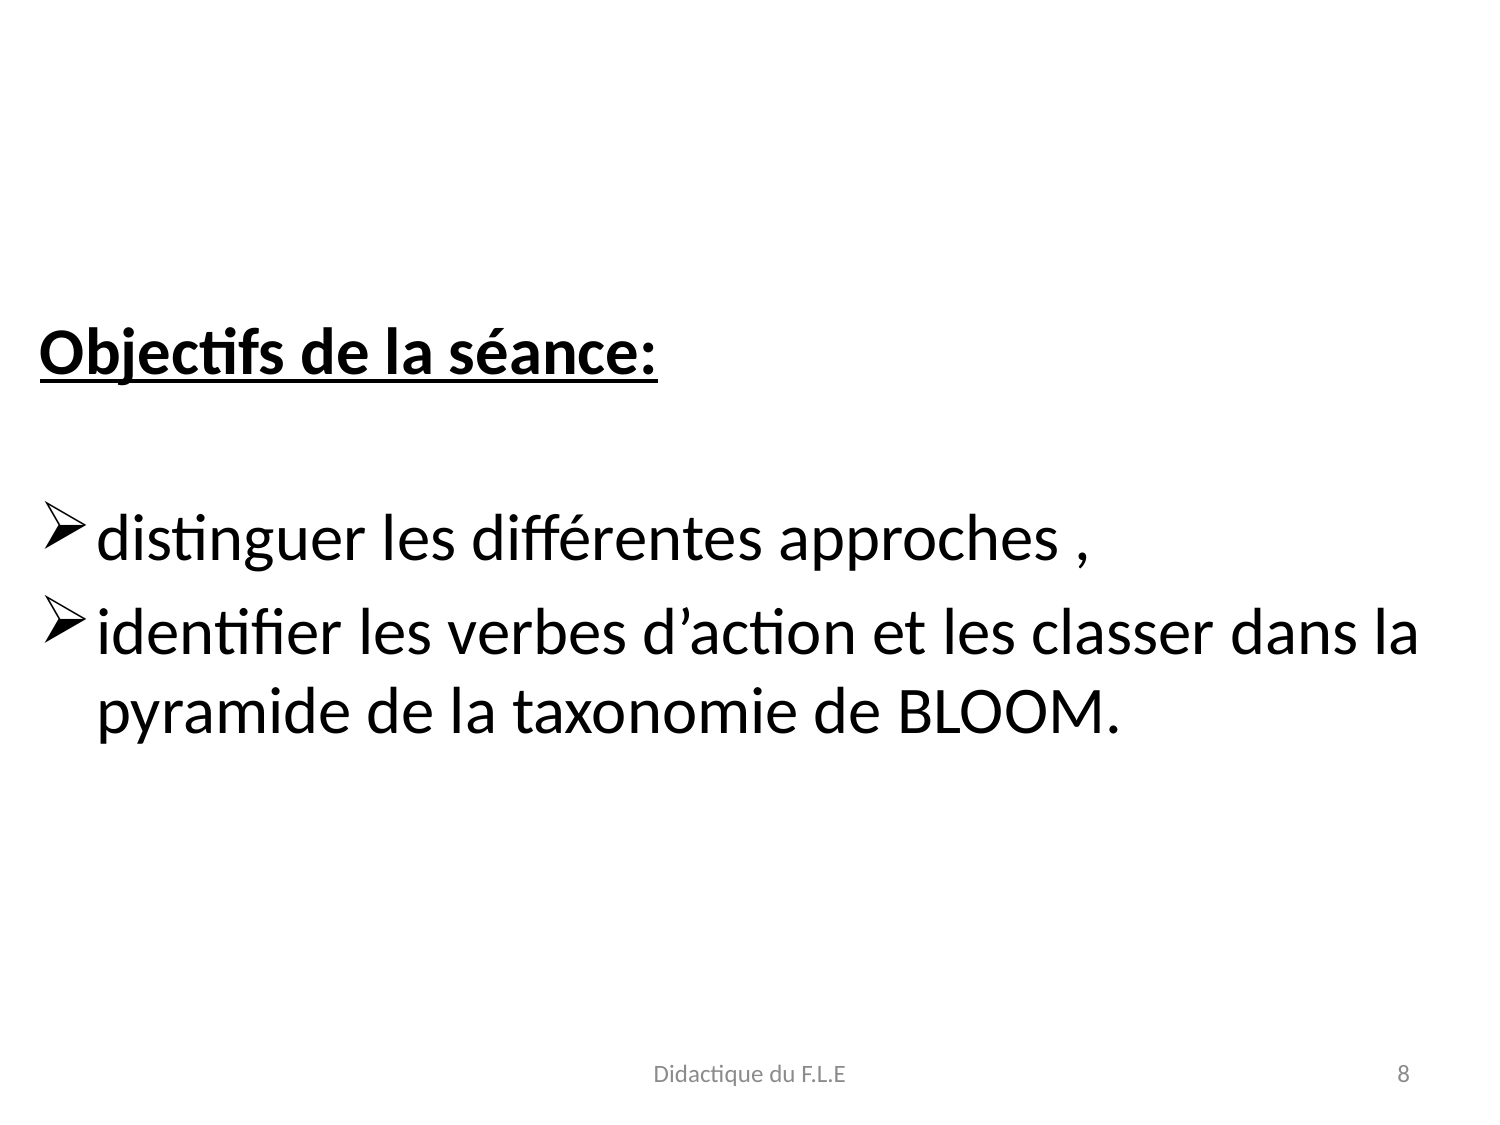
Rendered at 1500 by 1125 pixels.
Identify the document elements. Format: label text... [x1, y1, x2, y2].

footer Didactique du F.L.E [512, 1042, 988, 1103]
slide_number 8 [1074, 1042, 1425, 1103]
list Objectifs de la séance: distinguer les différentes approches , identifier les verbes d’action et les classer dans la pyramide de la taxonomie de BLOOM. [24, 299, 1463, 1063]
